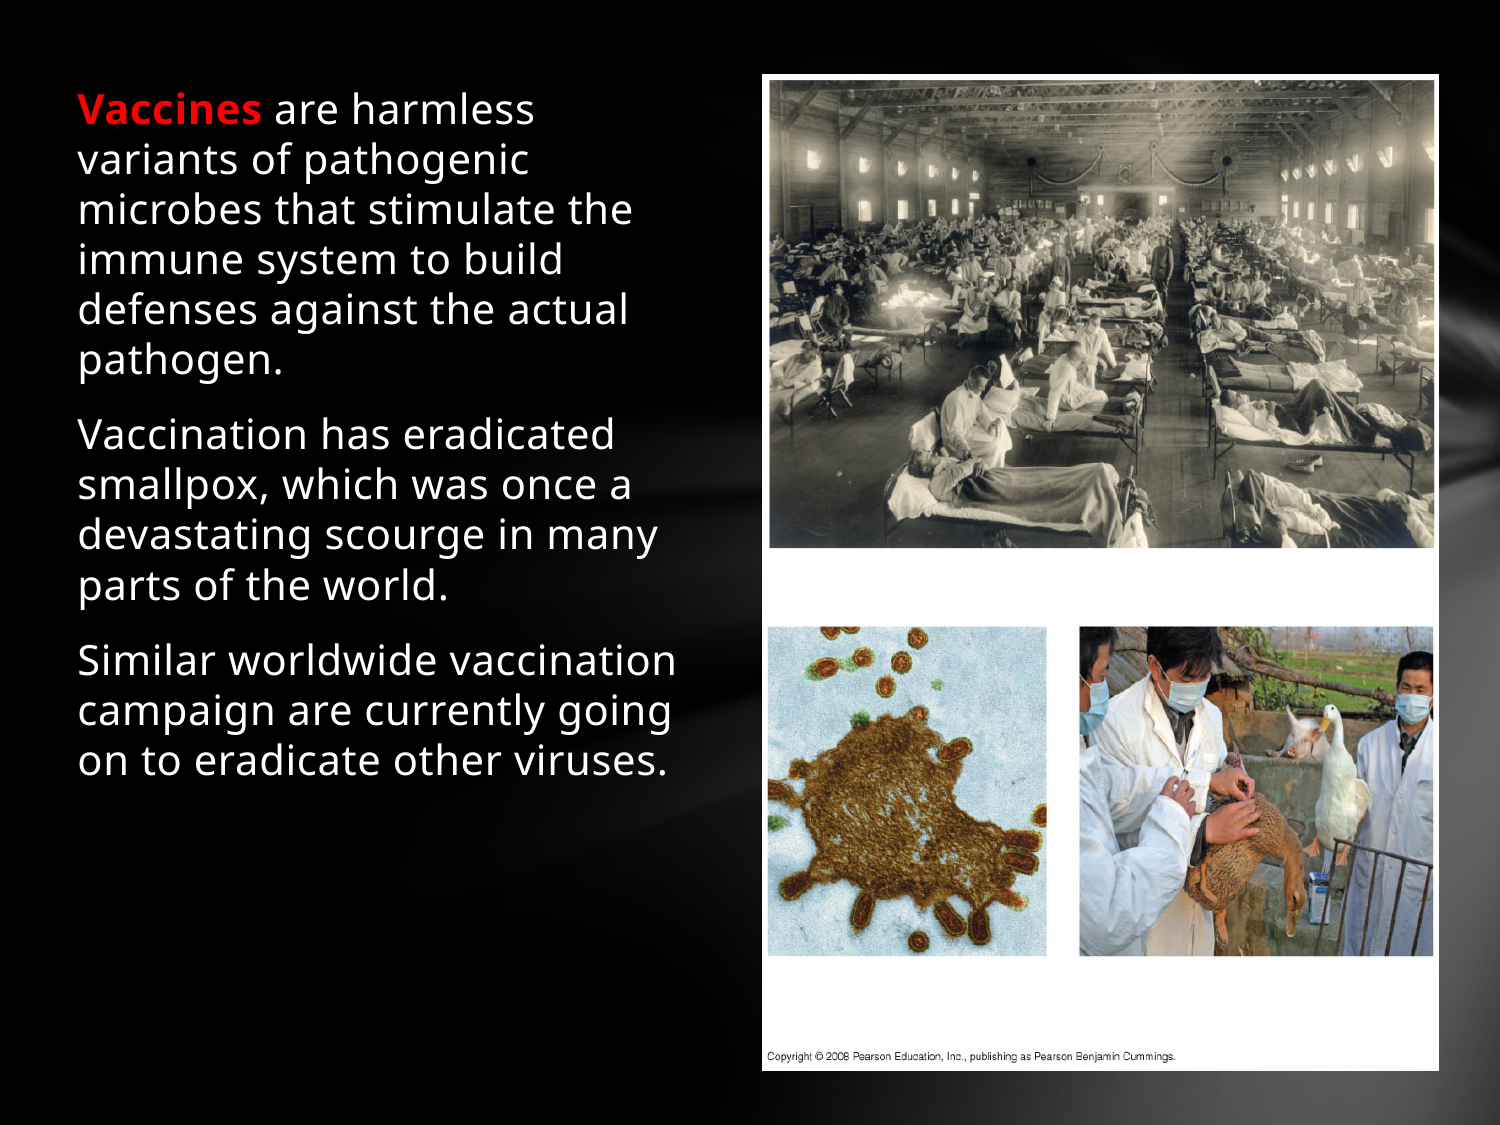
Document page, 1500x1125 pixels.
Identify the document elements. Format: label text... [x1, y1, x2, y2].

list Vaccines are harmless variants of pathogenic microbes that stimulate the immune system to build defenses against the actual pathogen. Vaccination has eradicated smallpox, which was once a devastating scourge in many parts of the world. Similar worldwide vaccination campaign are currently going on to eradicate other viruses. [62, 75, 700, 988]
picture [762, 74, 1439, 1072]
